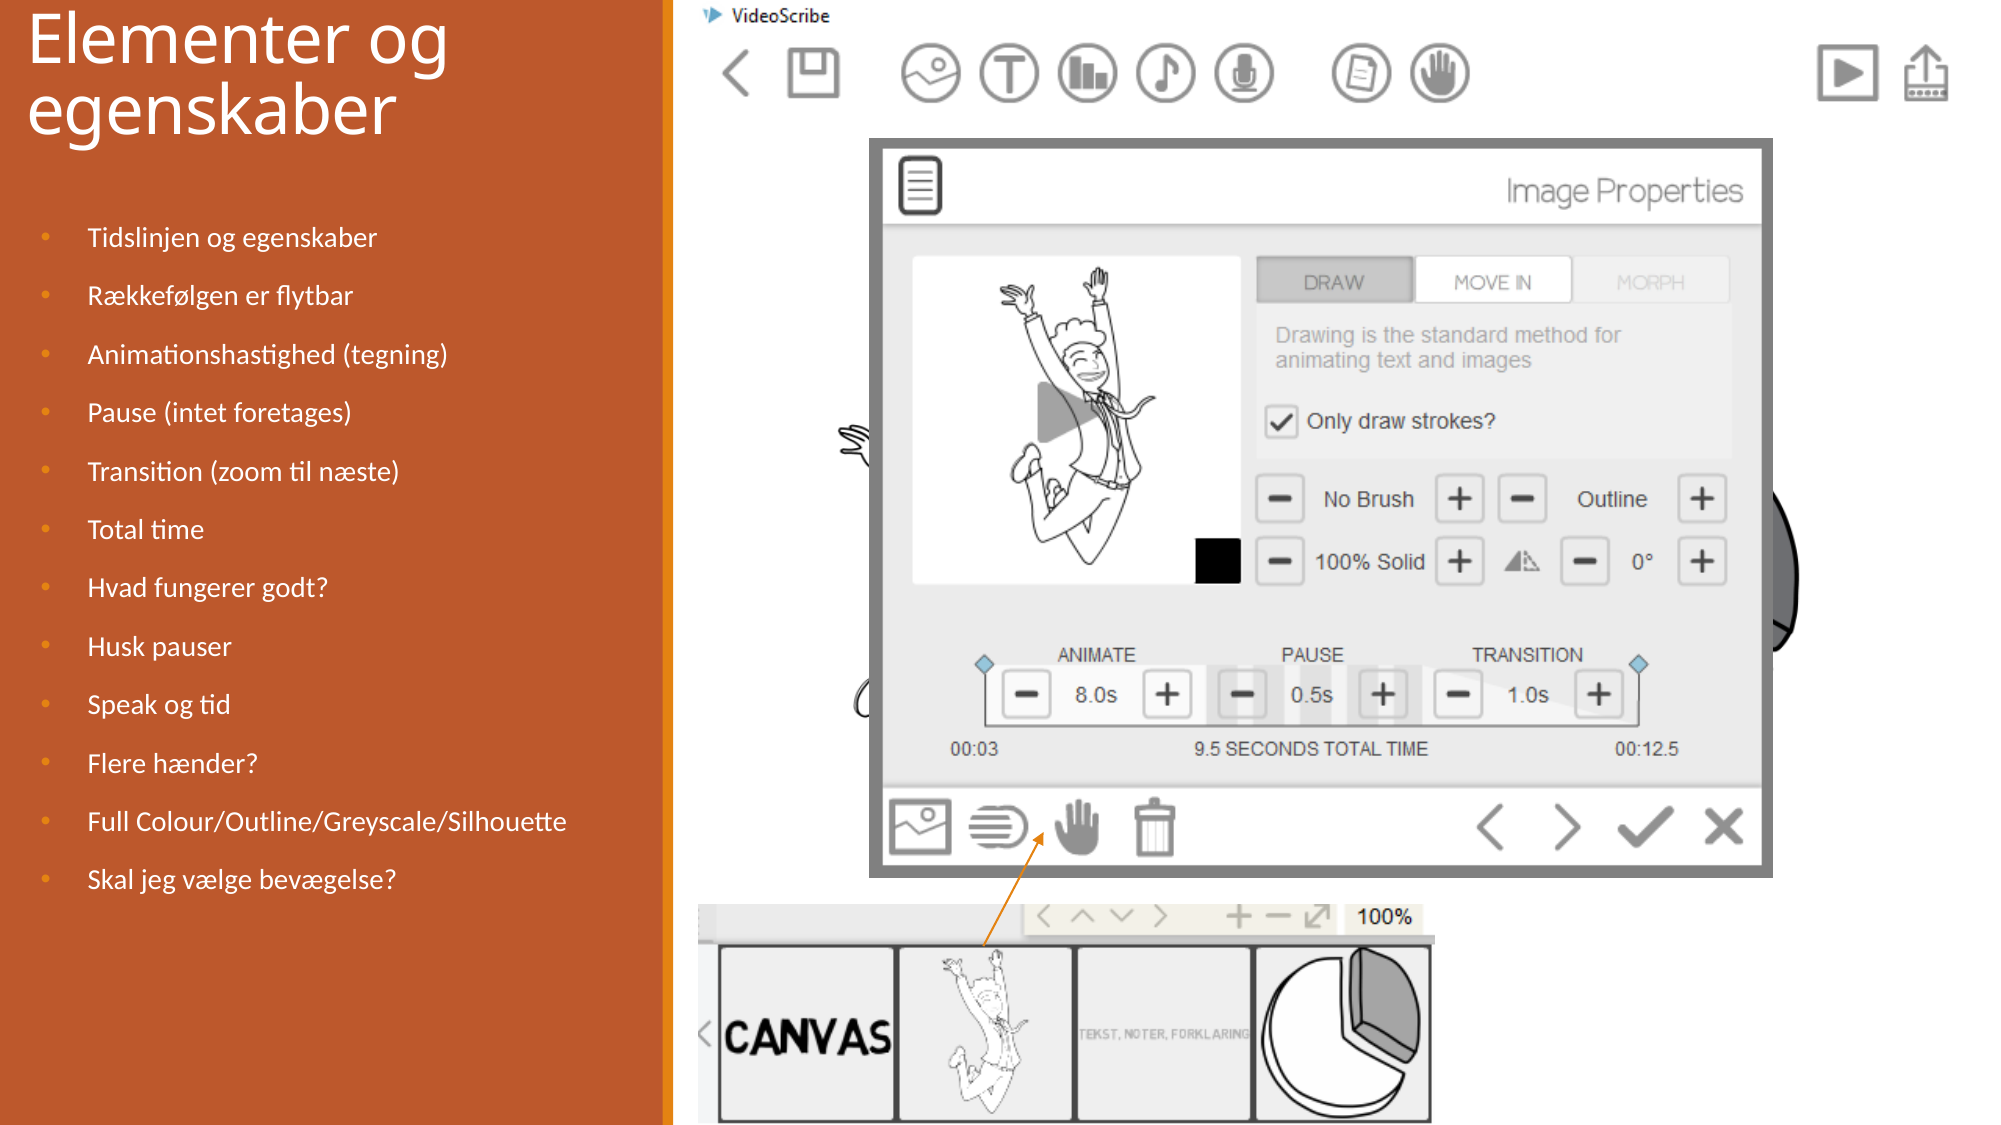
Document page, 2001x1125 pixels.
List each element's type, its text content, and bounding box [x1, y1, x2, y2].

picture [1791, 21, 1965, 112]
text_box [982, 831, 1044, 947]
title Elementer og egenskaber [10, 0, 656, 156]
list Tidslinjen og egenskaber Rækkefølgen er flytbar Animationshastighed (tegning) Pause (intet foretages) Transition (zoom til næste) Total time Hvad fungerer godt? Husk pauser Speak og tid Flere hænder? Full Colour/Outline/Greyscale/Silhouette Skal jeg vælge bevægelse? [25, 214, 642, 905]
picture [698, 904, 1436, 1125]
picture [828, 137, 1814, 878]
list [698, 0, 1481, 112]
